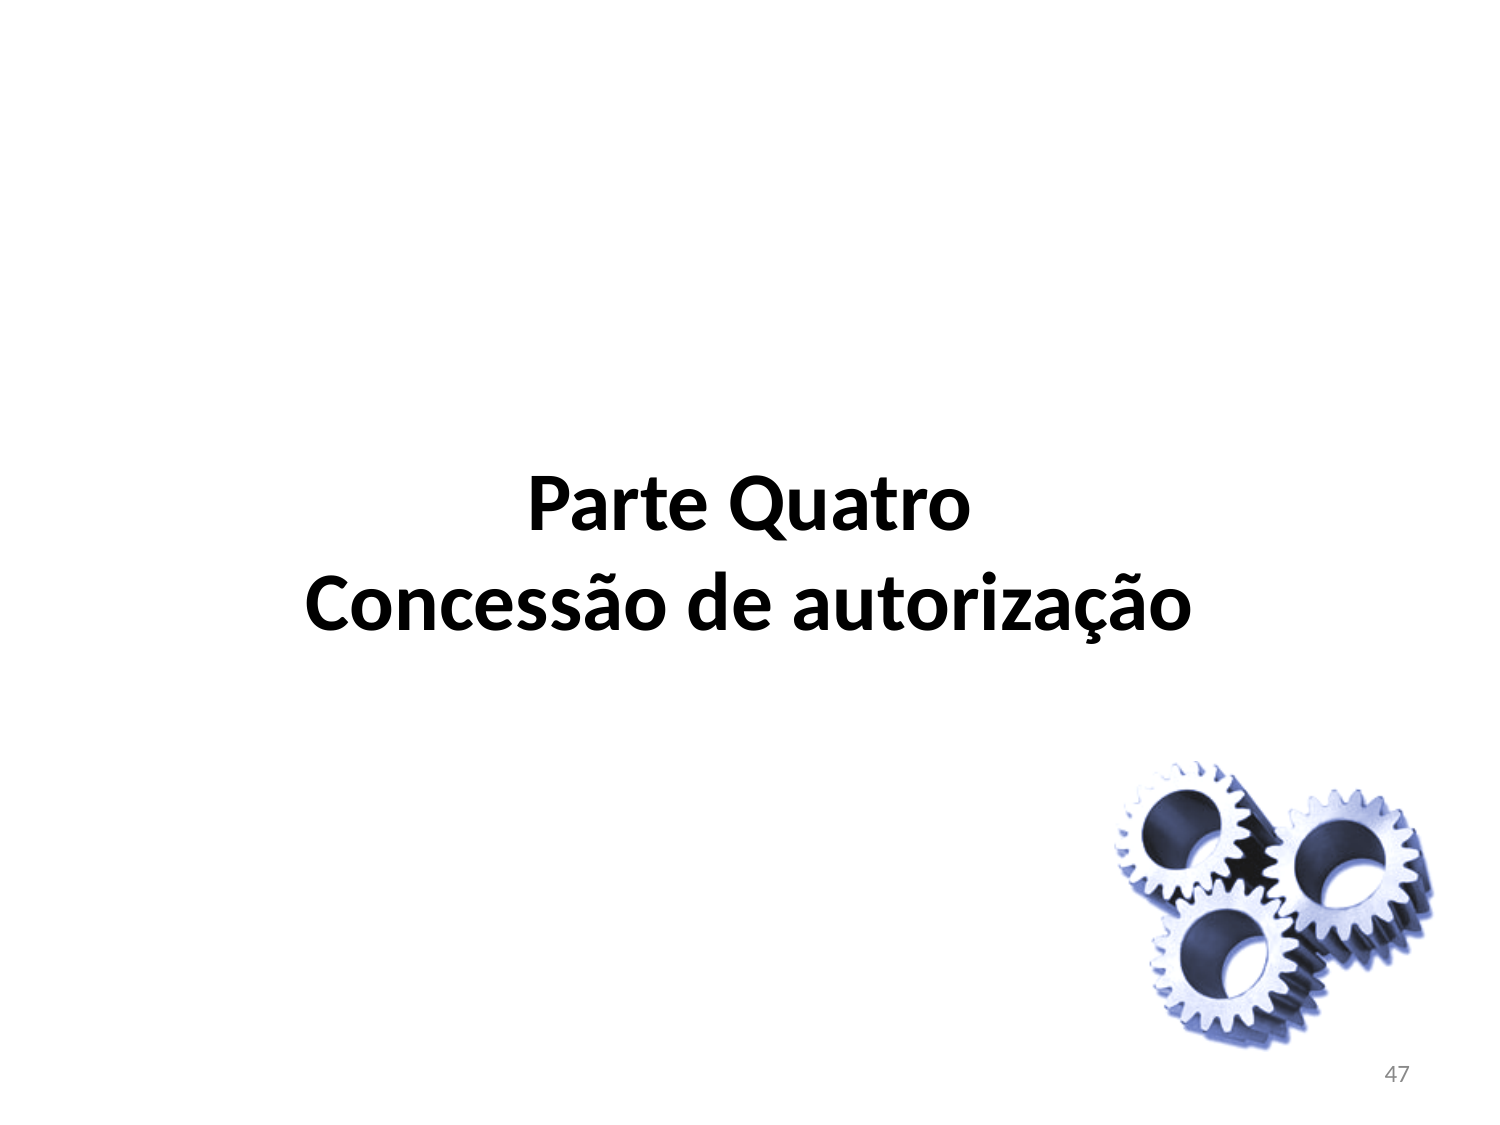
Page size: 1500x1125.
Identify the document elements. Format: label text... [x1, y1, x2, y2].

slide_number 47 [1074, 1042, 1425, 1103]
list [1112, 761, 1436, 1052]
title Parte Quatro Concessão de autorização [75, 453, 1425, 641]
